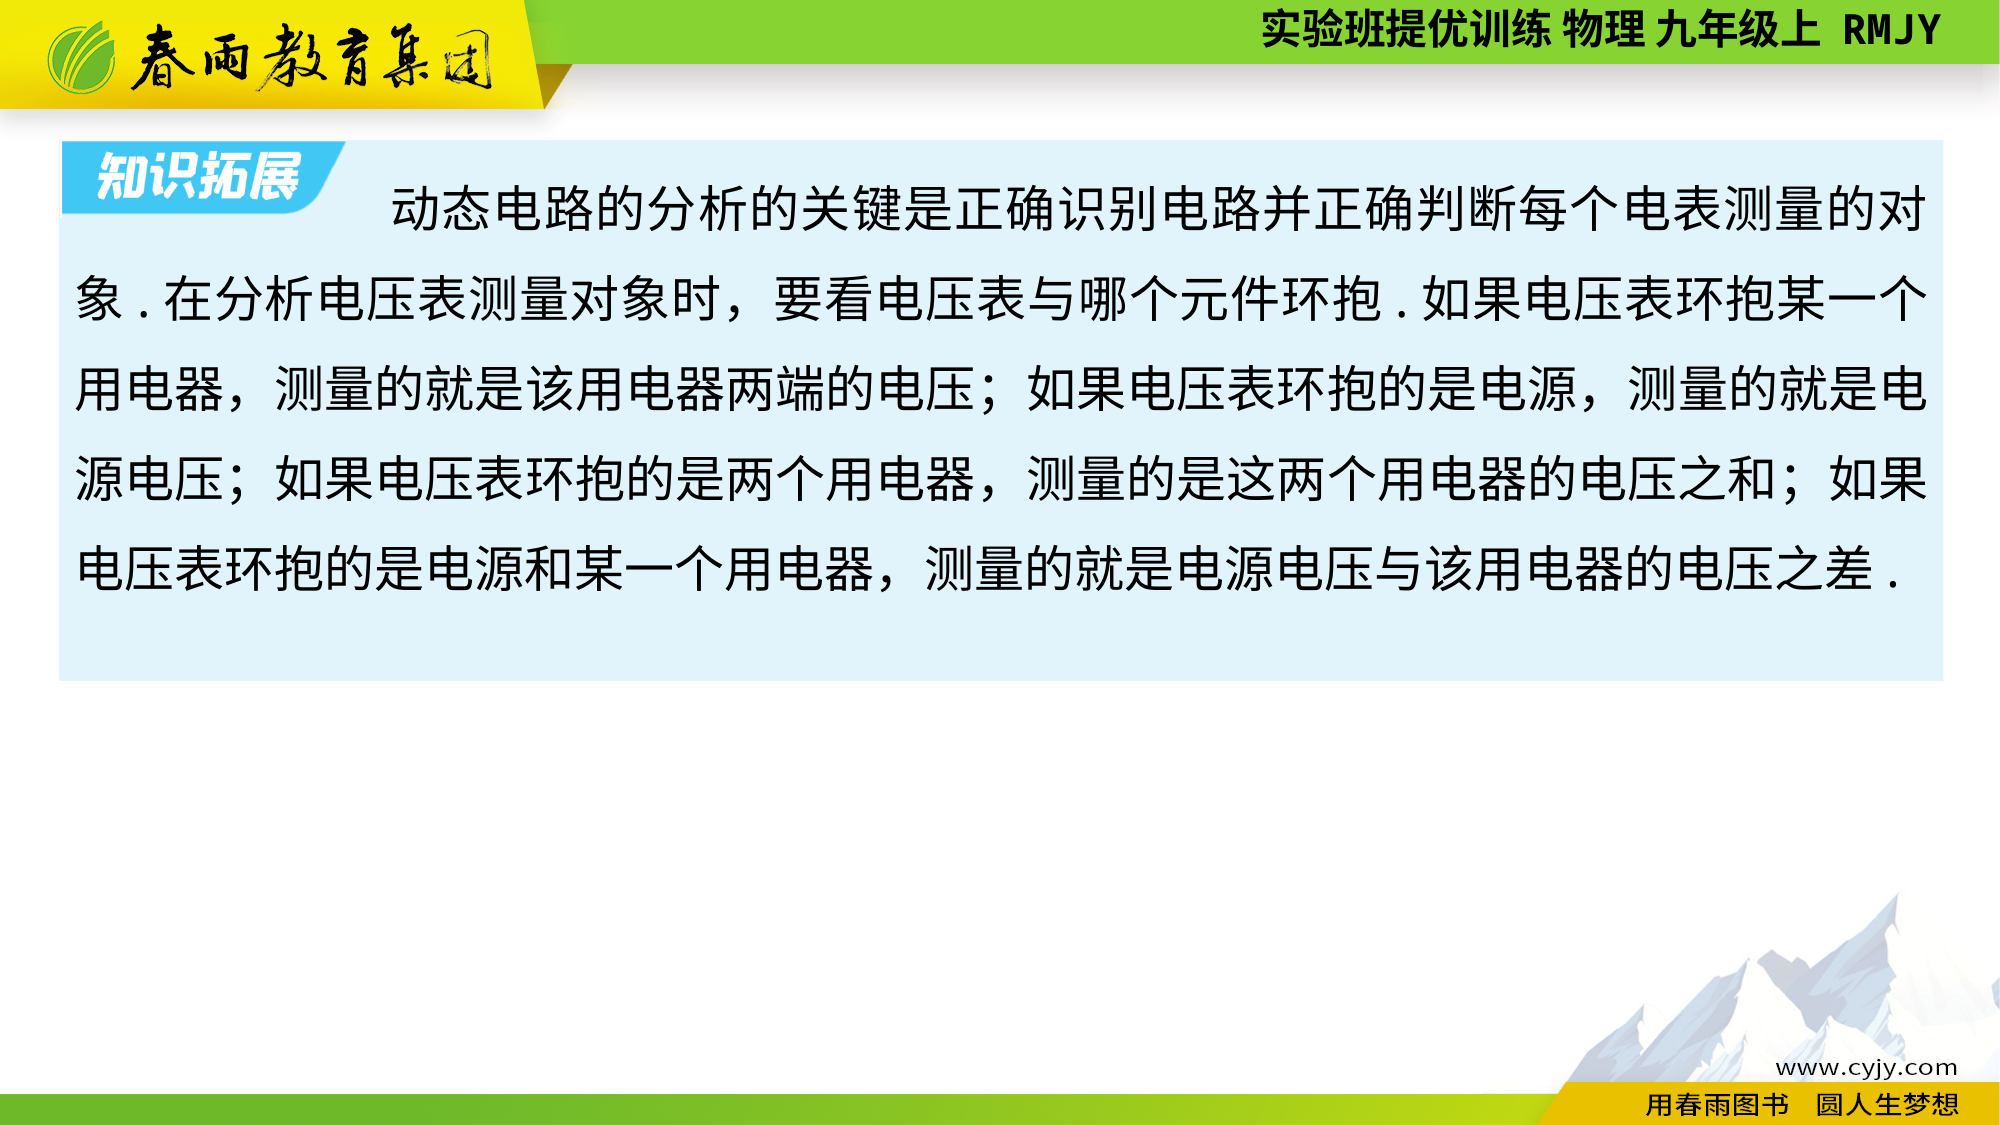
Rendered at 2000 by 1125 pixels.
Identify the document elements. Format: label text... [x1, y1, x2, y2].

text_box 动态电路的分析的关键是正确识别电路并正确判断每个电表测量的对象.在分析电压表测量对象时，要看电压表与哪个元件环抱.如果电压表环抱某一个用电器，测量的就是该用电器两端的电压；如果电压表环抱的是电源，测量的就是电源电压；如果电压表环抱的是两个用电器，测量的是这两个用电器的电压之和；如果电压表环抱的是电源和某一个用电器，测量的就是电源电压与该用电器的电压之差. [59, 140, 1944, 681]
picture [0, 0, 2000, 1125]
